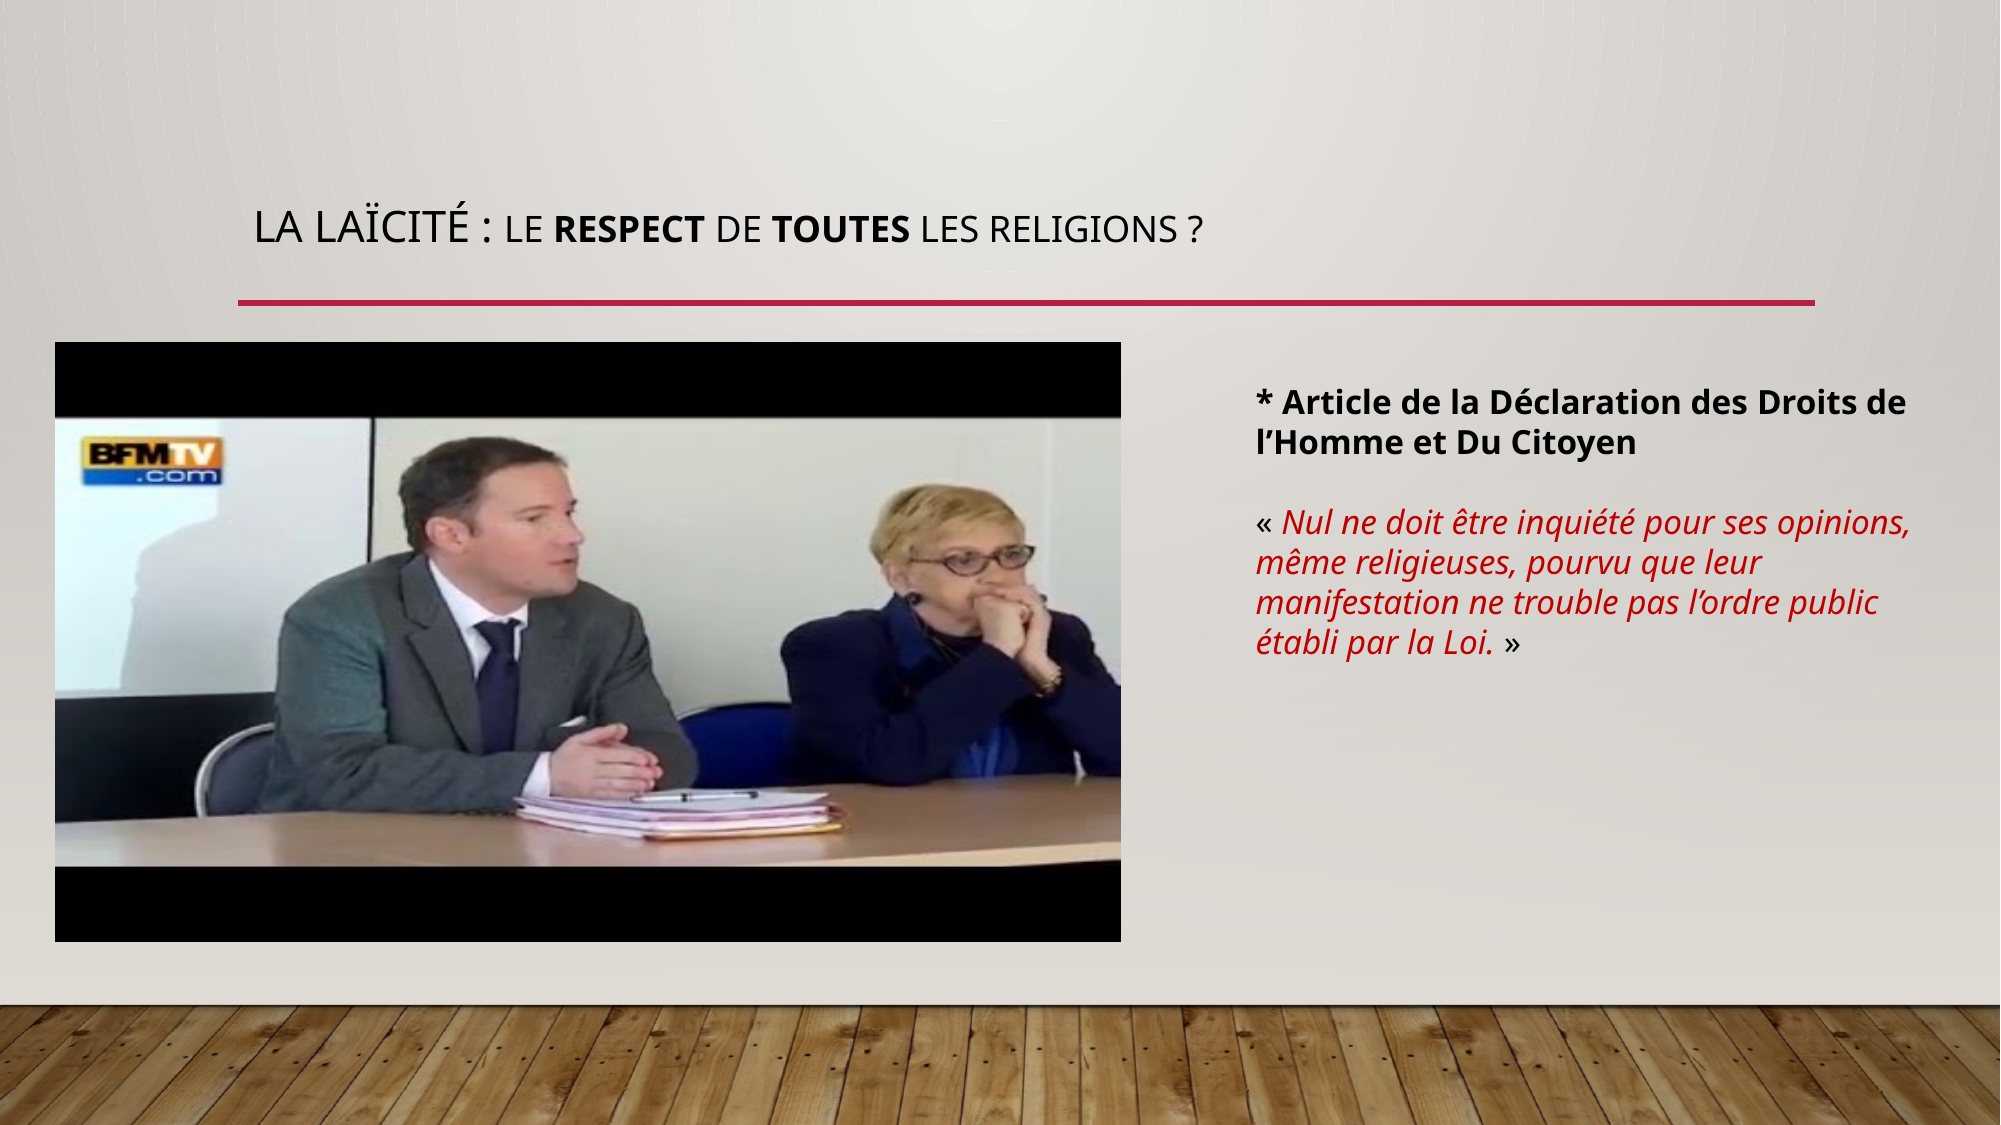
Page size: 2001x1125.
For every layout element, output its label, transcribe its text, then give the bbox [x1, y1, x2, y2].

text_box * Article de la Déclaration des Droits de l’Homme et Du Citoyen « Nul ne doit être inquiété pour ses opinions, même religieuses, pourvu que leur manifestation ne trouble pas l’ordre public établi par la Loi. » [1240, 373, 1975, 714]
title La Laïcité : Le respect de toutes les religions ? [238, 197, 1814, 305]
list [53, 341, 1122, 943]
picture [0, 1005, 2000, 1125]
